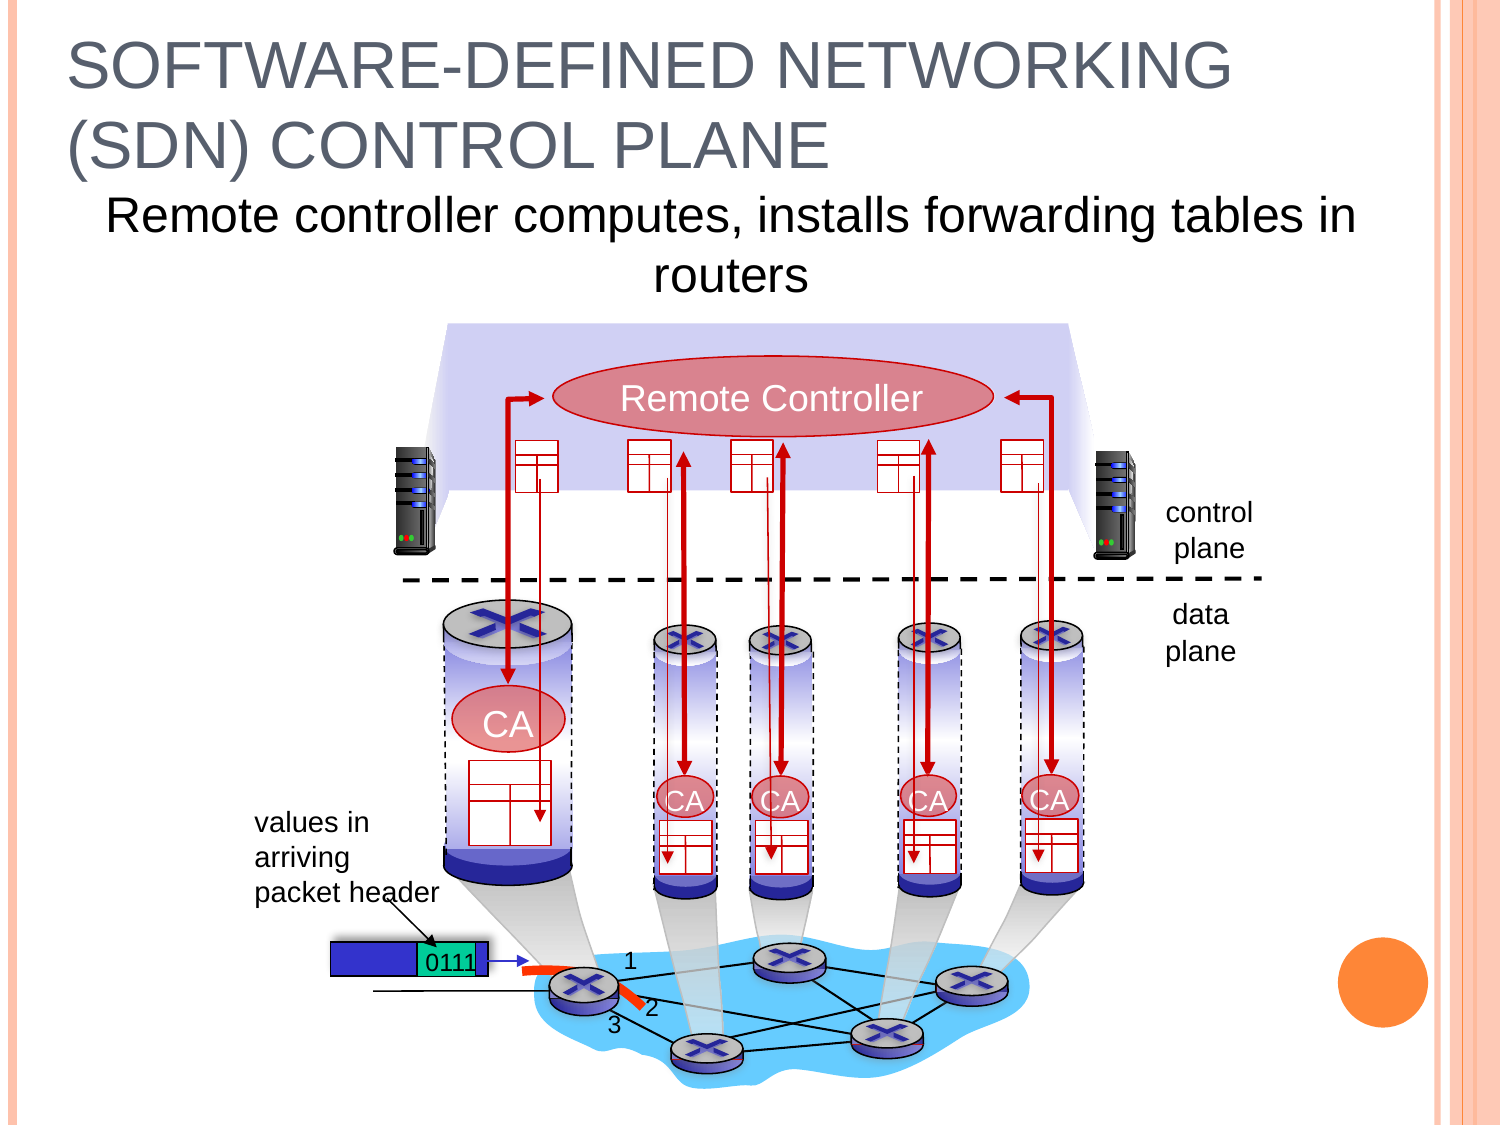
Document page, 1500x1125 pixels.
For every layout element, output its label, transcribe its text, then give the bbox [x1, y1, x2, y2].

title Software-Defined Networking (SDN) control plane [51, 42, 1431, 190]
text_box Remote controller computes, installs forwarding tables in routers [35, 174, 1428, 310]
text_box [451, 685, 534, 821]
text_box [443, 599, 1085, 1050]
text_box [330, 897, 675, 1047]
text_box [402, 483, 502, 665]
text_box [670, 1033, 744, 1074]
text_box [850, 1018, 924, 1059]
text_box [507, 397, 1052, 683]
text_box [1055, 483, 1270, 665]
text_box values in arriving packet header [239, 795, 438, 916]
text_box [468, 828, 1079, 875]
text_box [680, 1061, 910, 1089]
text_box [393, 322, 1136, 560]
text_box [1044, 685, 1086, 821]
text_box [552, 355, 996, 437]
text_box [935, 966, 1009, 1007]
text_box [539, 475, 1039, 865]
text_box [753, 942, 827, 984]
